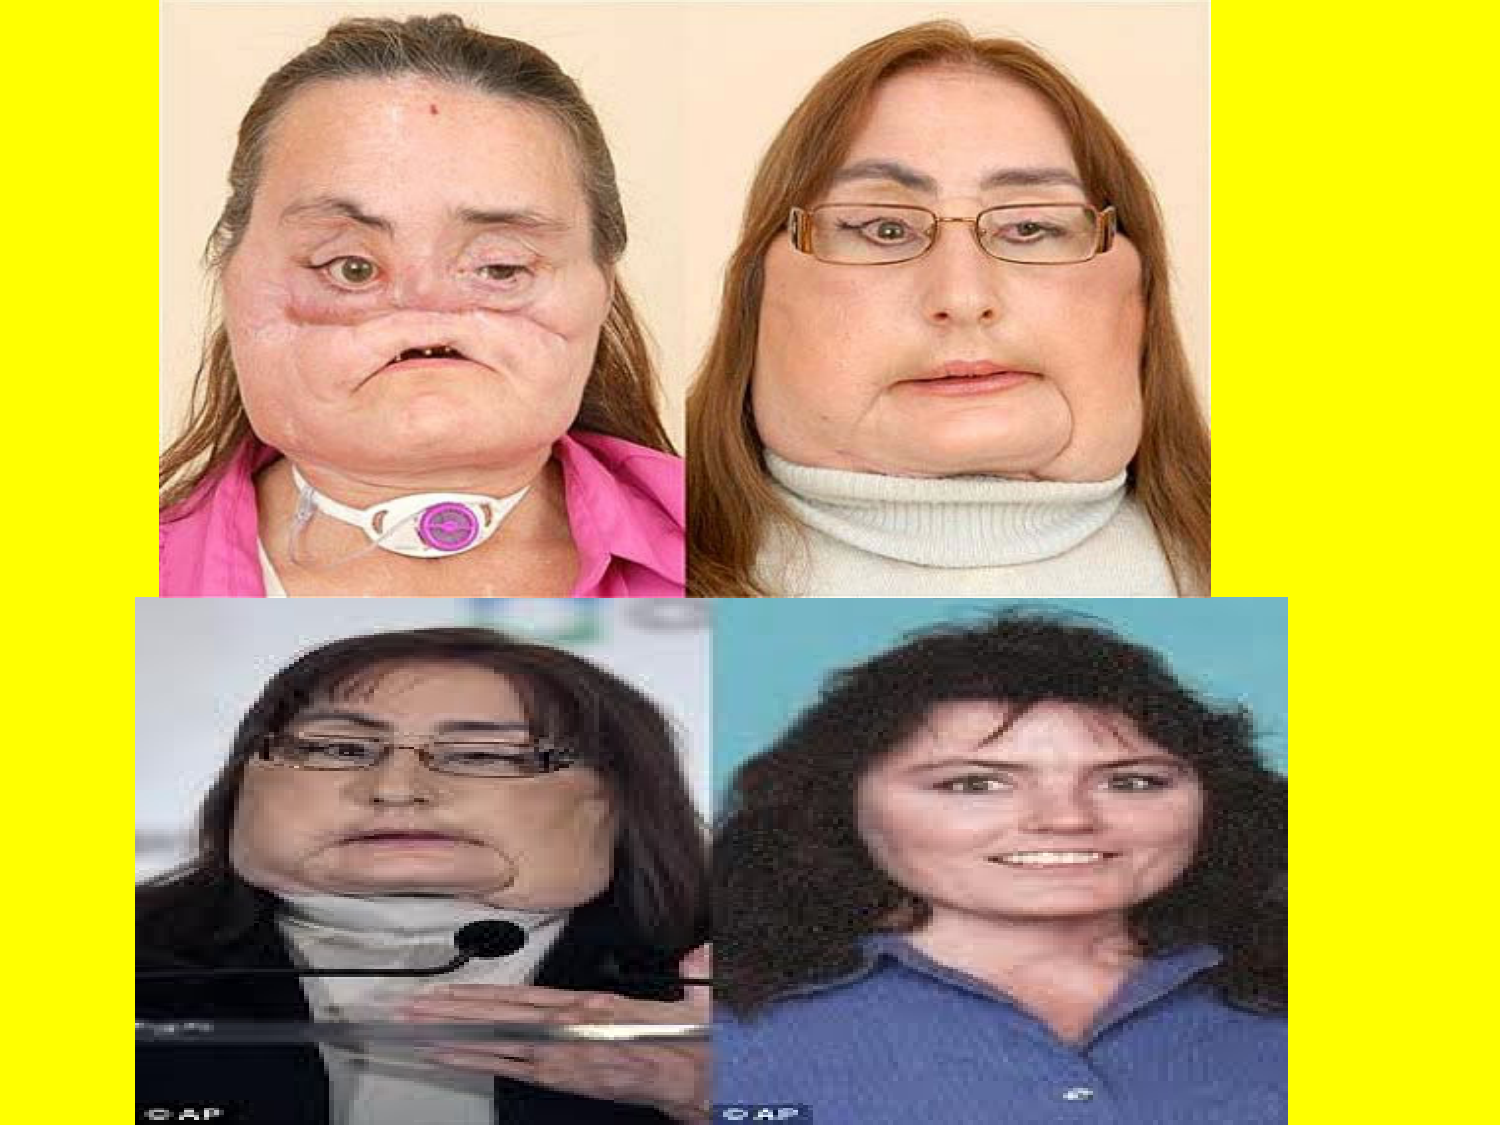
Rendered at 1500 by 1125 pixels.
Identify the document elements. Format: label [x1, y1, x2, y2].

picture [135, 0, 1288, 1125]
